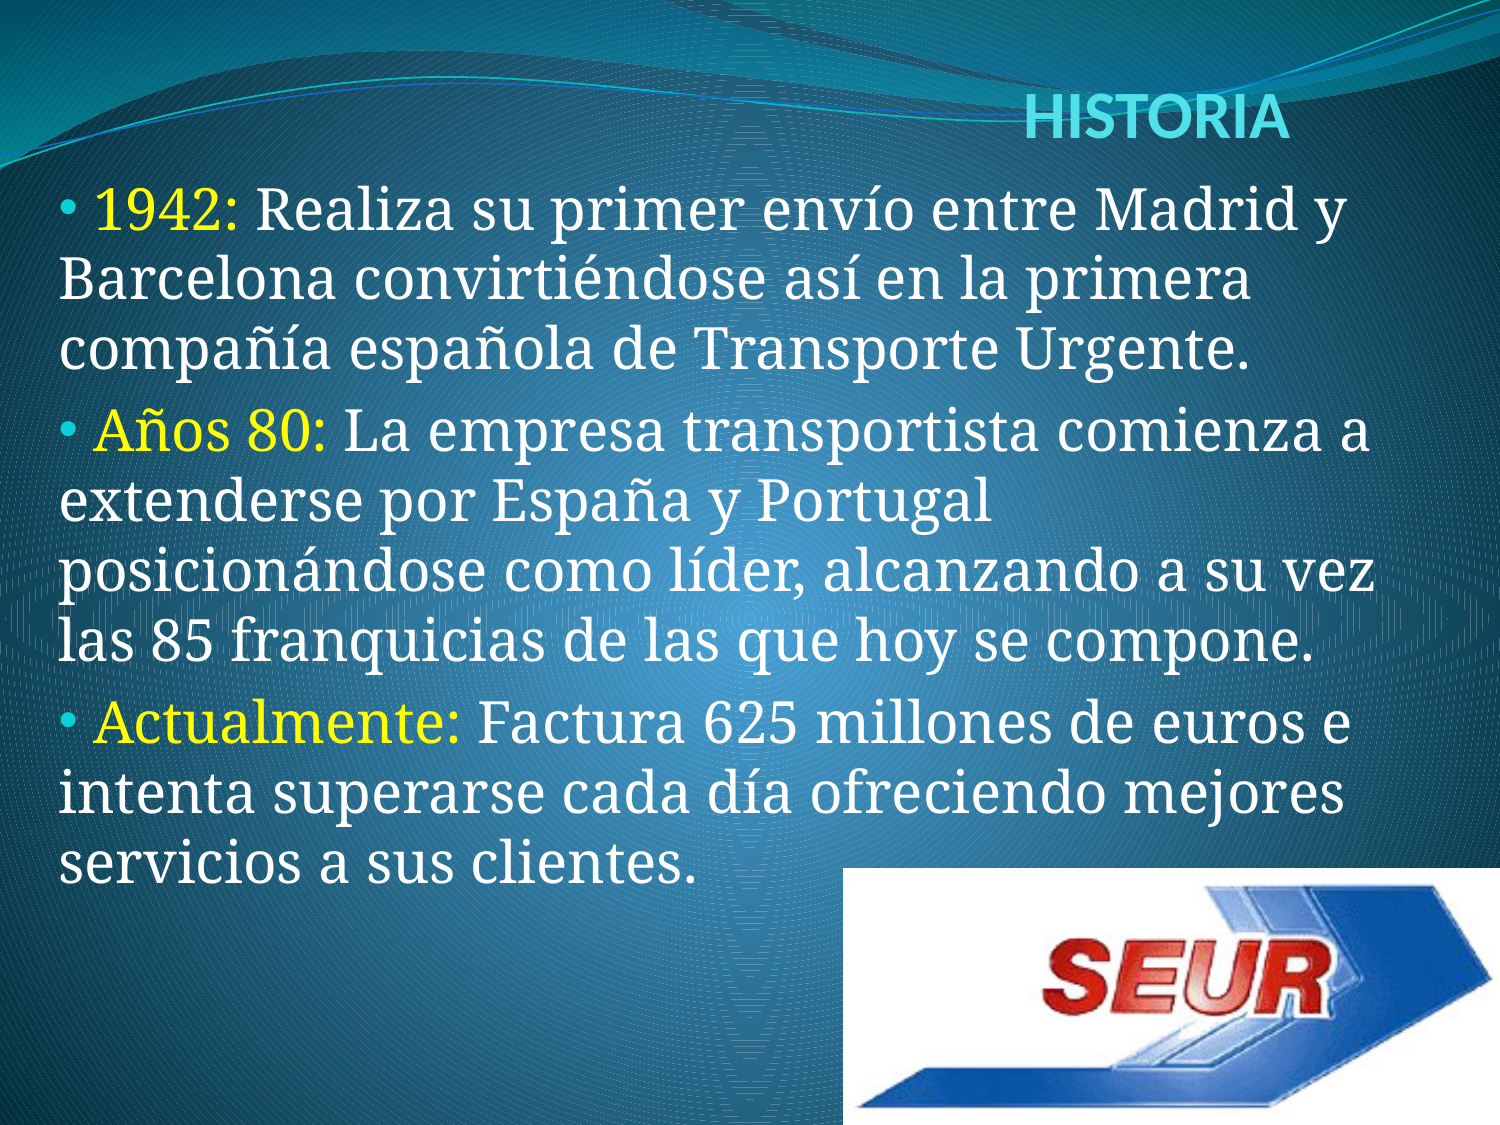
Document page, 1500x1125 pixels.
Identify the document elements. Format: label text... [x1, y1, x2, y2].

picture [843, 868, 1500, 1125]
subtitle 1942: Realiza su primer envío entre Madrid y Barcelona convirtiéndose así en la primera compañía española de Transporte Urgente. Años 80: La empresa transportista comienza a extenderse por España y Portugal posicionándose como líder, alcanzando a su vez las 85 franquicias de las que hoy se compone. Actualmente: Factura 625 millones de euros e intenta superarse cada día ofreciendo mejores servicios a sus clientes. [58, 163, 1383, 985]
title HISTORIA [198, 70, 1294, 153]
